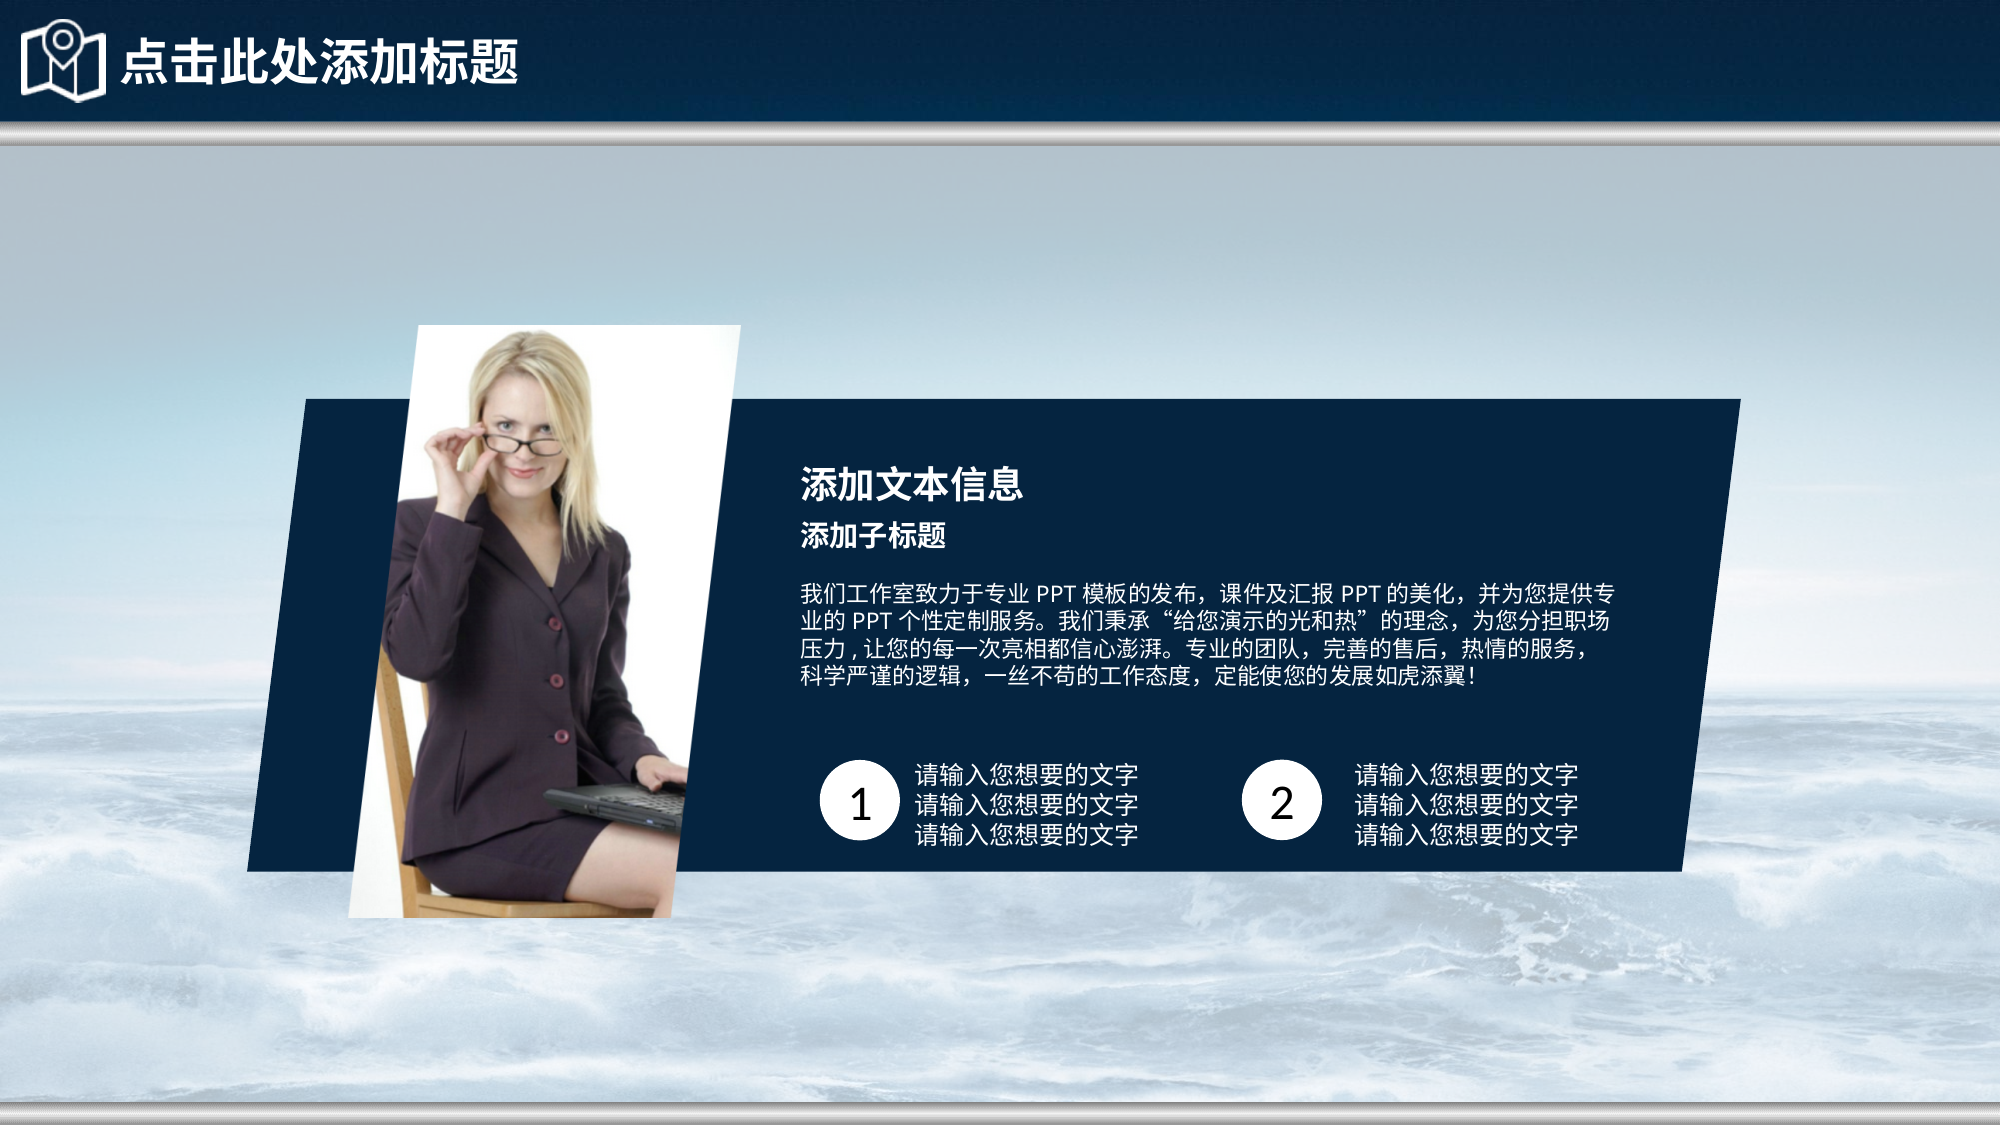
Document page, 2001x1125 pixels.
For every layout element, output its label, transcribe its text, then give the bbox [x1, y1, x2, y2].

picture [0, 1102, 2000, 1125]
text_box 1 [819, 759, 900, 841]
text_box 添加子标题 [785, 510, 1107, 560]
picture [348, 324, 741, 918]
text_box [744, 398, 1741, 872]
text_box 我们工作室致力于专业PPT模板的发布，课件及汇报PPT的美化，并为您提供专业的PPT个性定制服务。我们秉承“给您演示的光和热”的理念，为您分担职场压力,让您的每一次亮相都信心澎湃。专业的团队，完善的售后，热情的服务，科学严谨的逻辑，一丝不苟的工作态度，定能使您的发展如虎添翼！ [785, 572, 1638, 697]
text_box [21, 19, 579, 104]
text_box 添加文本信息 [785, 454, 1107, 510]
text_box 请输入您想要的文字 请输入您想要的文字 请输入您想要的文字 [900, 752, 1164, 857]
text_box [247, 398, 343, 872]
picture [0, 0, 2000, 121]
picture [0, 122, 2000, 146]
text_box 2 [1241, 759, 1323, 841]
text_box 请输入您想要的文字 请输入您想要的文字 请输入您想要的文字 [1340, 752, 1604, 857]
